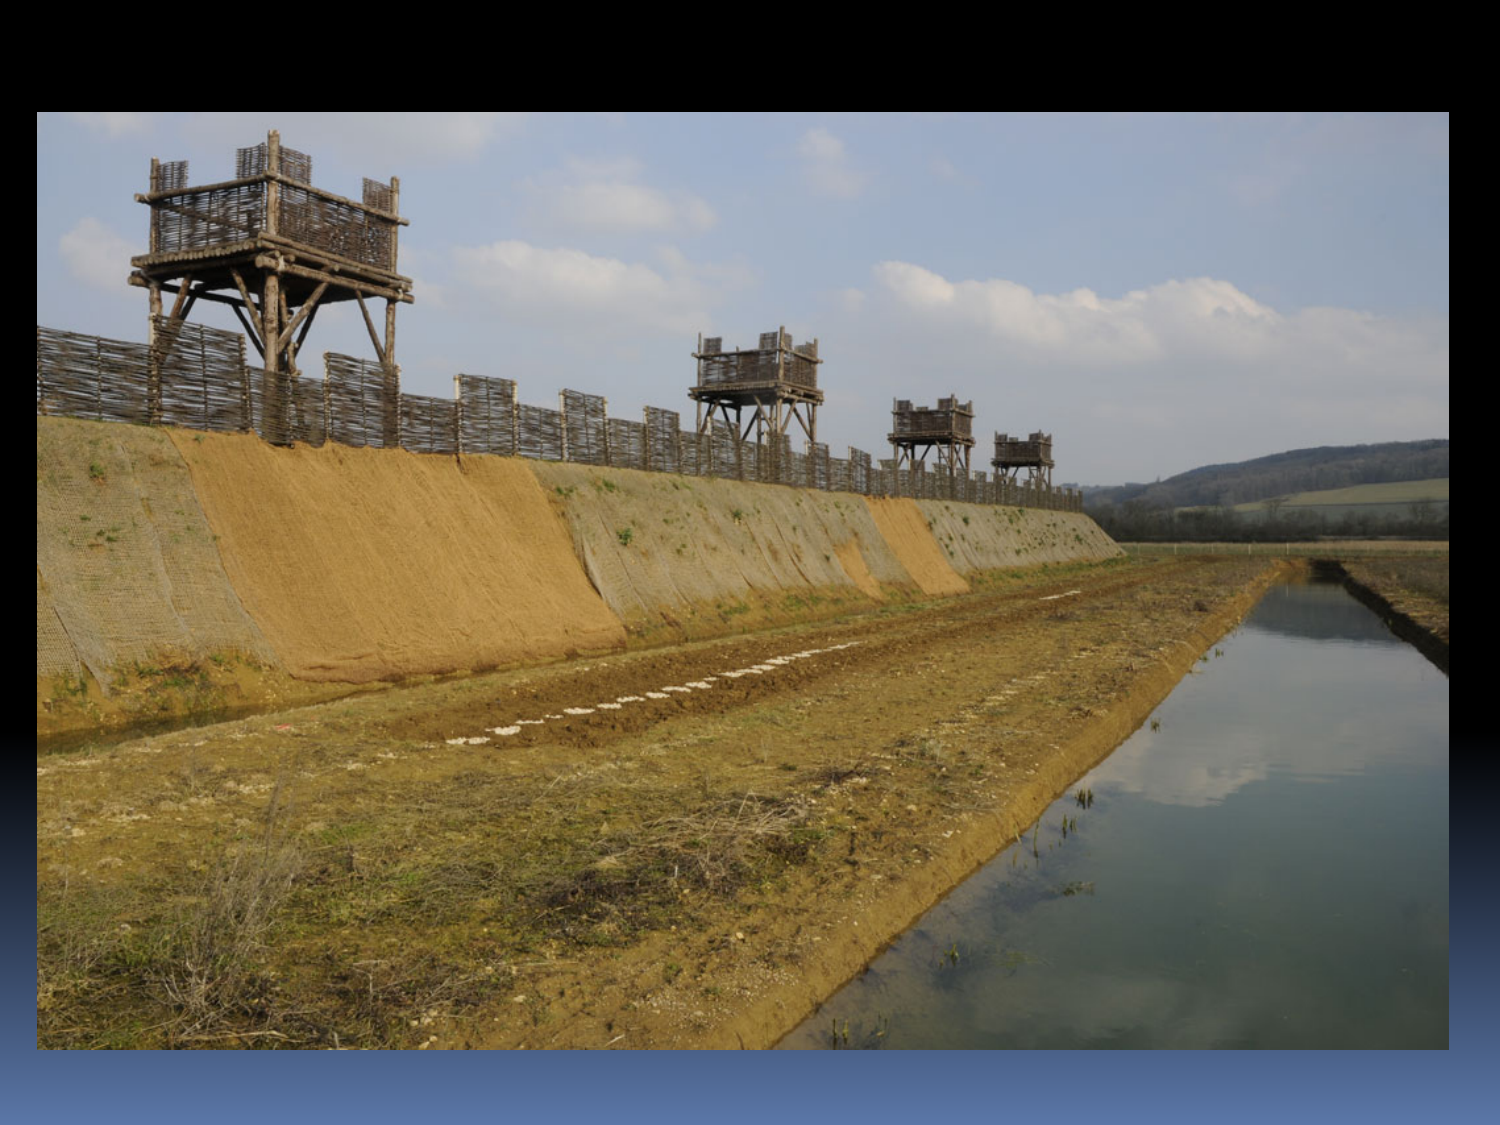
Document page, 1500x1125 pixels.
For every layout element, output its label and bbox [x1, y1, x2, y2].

picture [36, 112, 1450, 1051]
